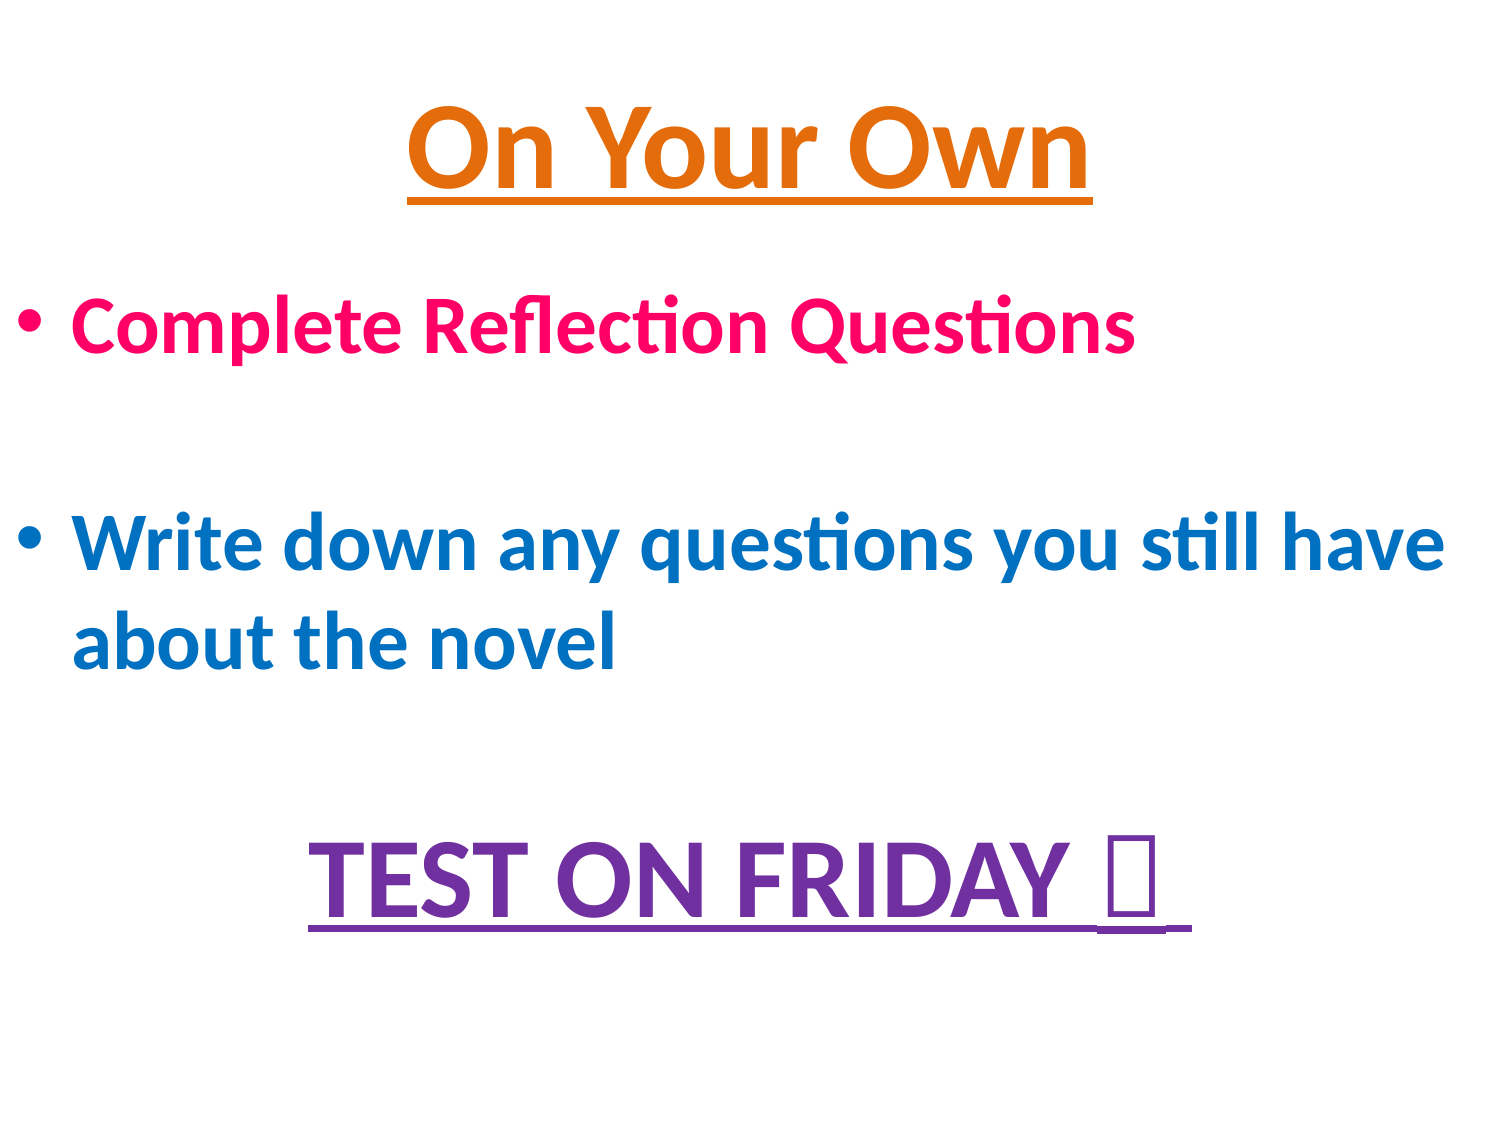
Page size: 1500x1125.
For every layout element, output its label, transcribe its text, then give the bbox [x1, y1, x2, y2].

list Complete Reflection Questions Write down any questions you still have about the novel TEST ON FRIDAY  [0, 262, 1500, 1005]
title On Your Own [75, 45, 1425, 233]
